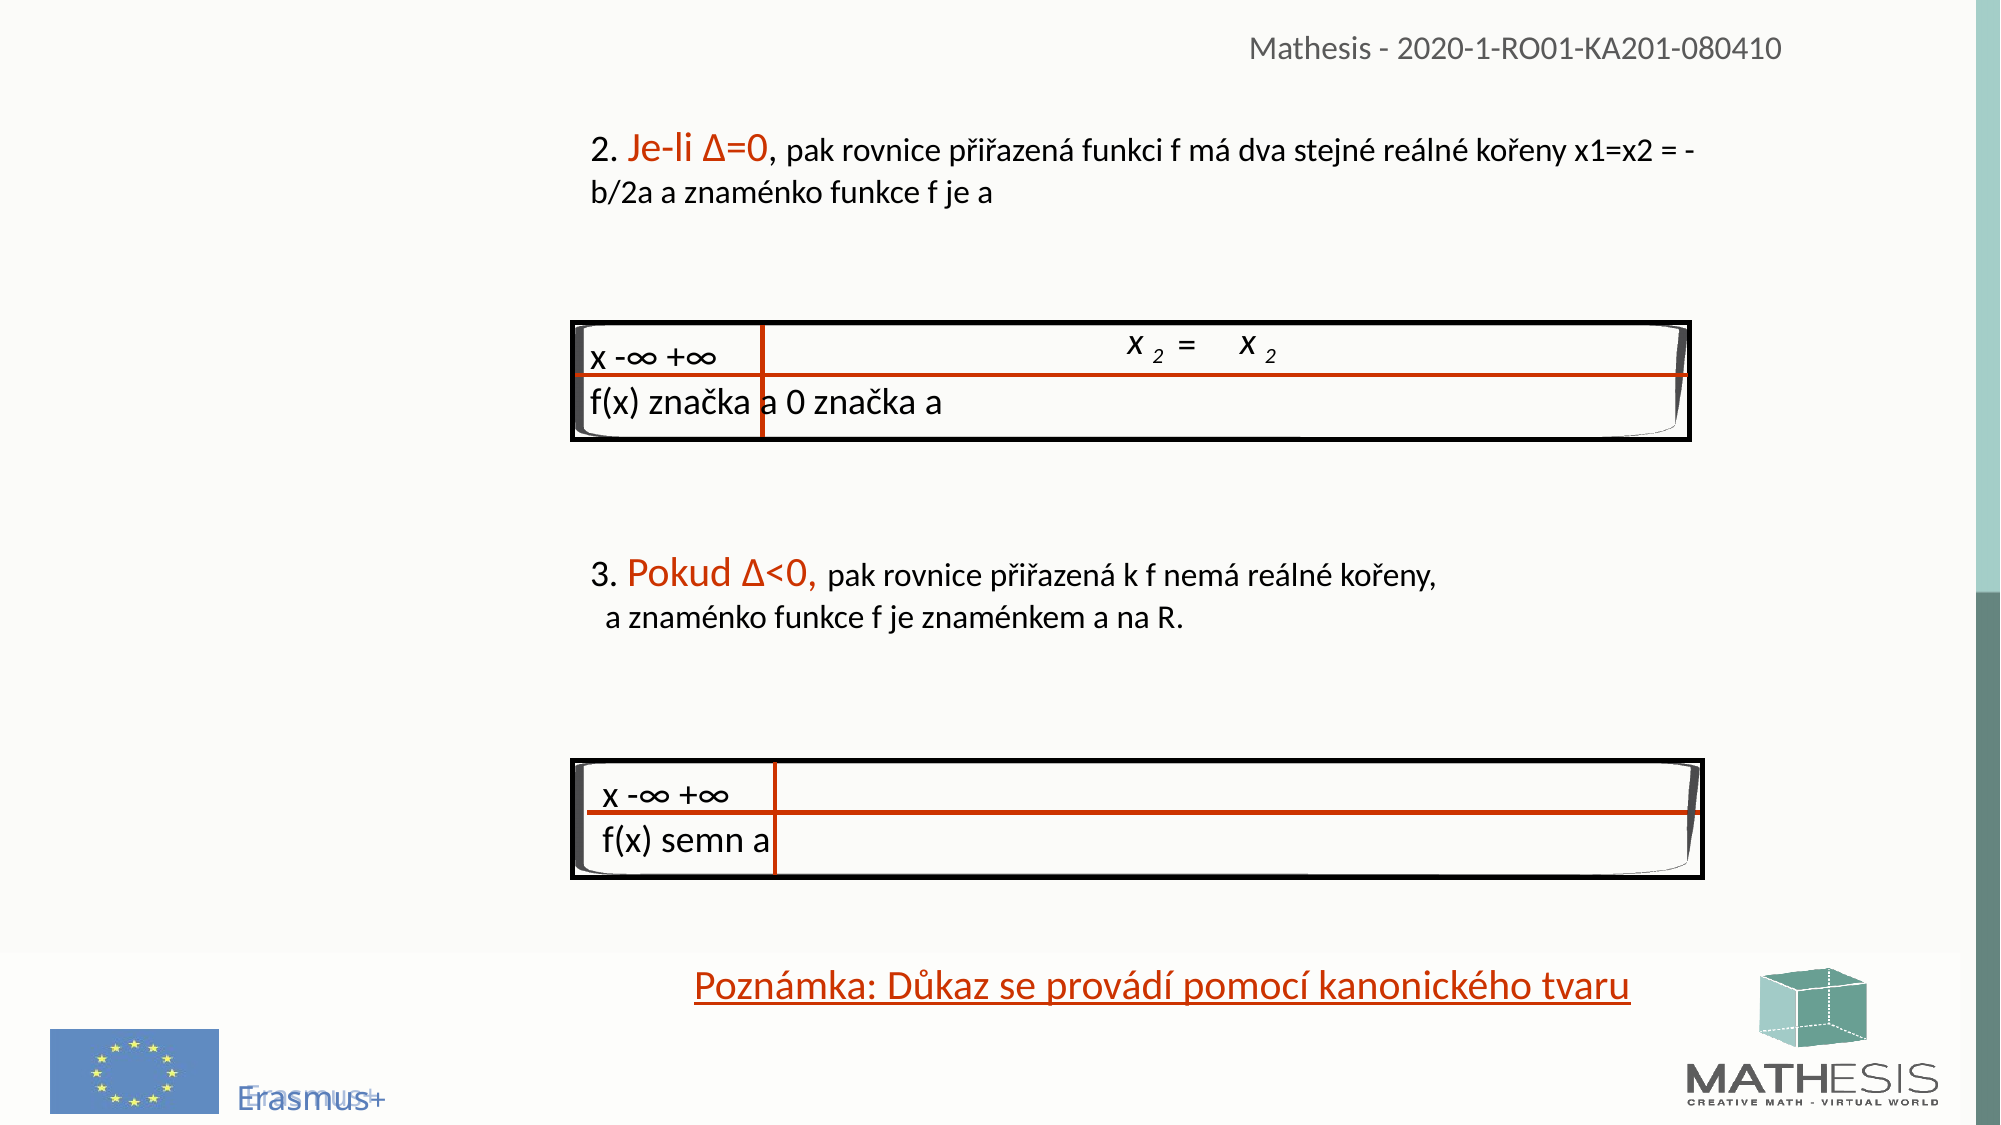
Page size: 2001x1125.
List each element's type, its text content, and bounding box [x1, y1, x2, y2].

picture [763, 324, 1688, 374]
text_box = [1162, 312, 1236, 323]
picture [574, 376, 762, 438]
text_box Δ>0 [50, 1029, 219, 1114]
picture [763, 376, 1688, 438]
text_box x 2 [1236, 312, 1311, 323]
text_box Δ>0 [1664, 928, 1961, 1125]
picture [574, 324, 762, 374]
text_box Poznámka: Důkaz se provádí pomocí kanonického tvaru [575, 949, 1750, 1015]
text_box 2. Je-li Δ=0, pak rovnice přiřazená funkci f má dva stejné reálné kořeny x1=x2 = -b/2a a znaménko funkce f je a [575, 87, 1750, 243]
picture [574, 762, 774, 876]
picture [776, 762, 1701, 876]
text_box x 2 [1112, 312, 1162, 323]
text_box 3. Pokud Δ<0, pak rovnice přiřazená k f nemá reálné kořeny, a znaménko funkce f je znaménkem a na R. [574, 537, 1617, 643]
text_box Δ>0 [1976, 0, 2000, 1125]
